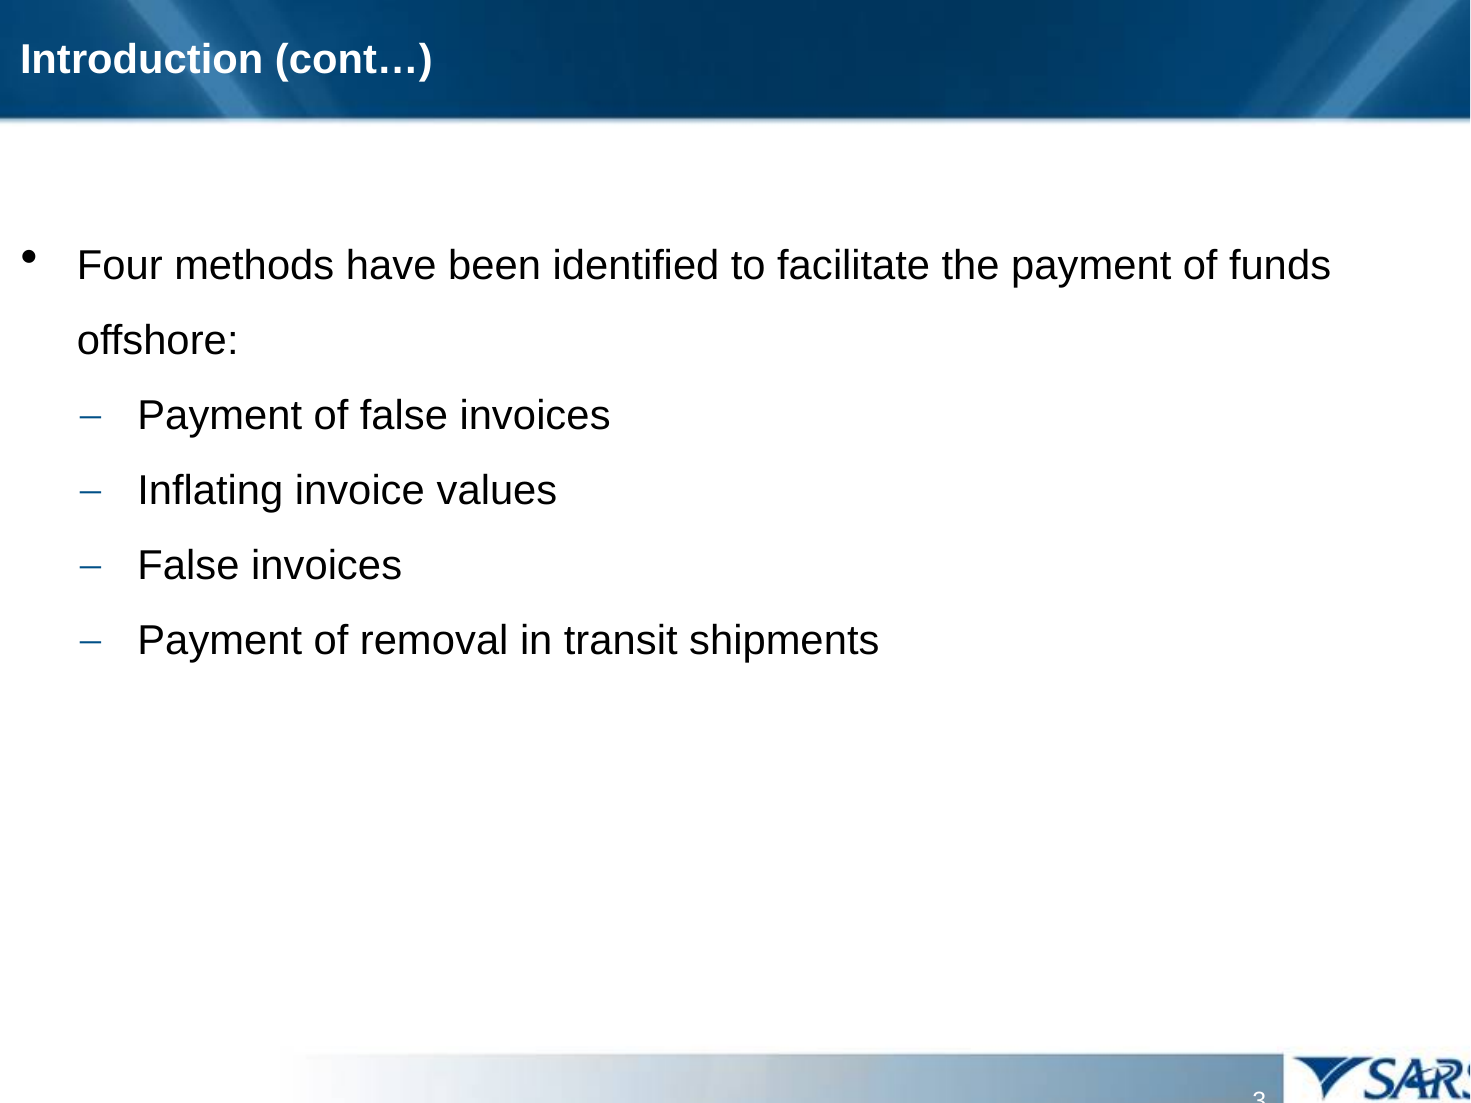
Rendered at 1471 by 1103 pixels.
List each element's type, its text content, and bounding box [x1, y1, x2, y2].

title Introduction (cont…) [19, 31, 1463, 83]
slide_number 2 [1124, 1084, 1267, 1103]
list Four methods have been identified to facilitate the payment of funds offshore: Payment of false invoices Inflating invoice values False invoices Payment of removal in transit shipments [20, 212, 1464, 668]
picture [0, 0, 1471, 1103]
